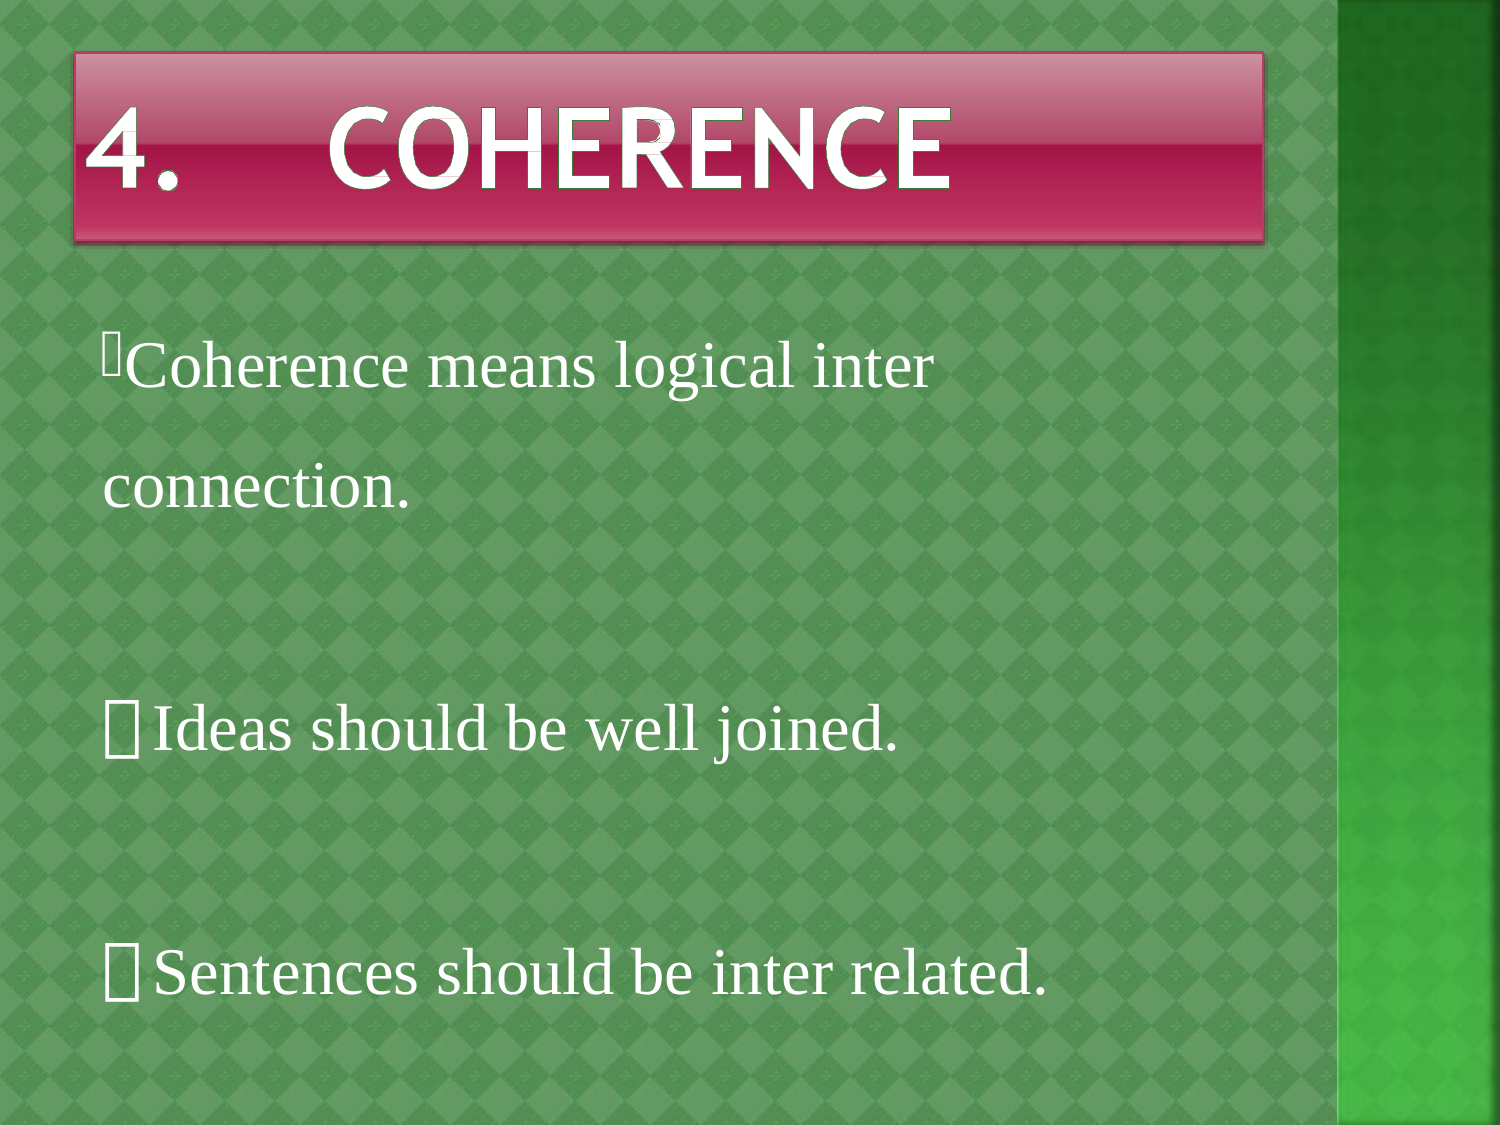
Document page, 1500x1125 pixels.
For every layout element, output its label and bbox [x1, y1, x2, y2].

text_box [0, 0, 1500, 1125]
